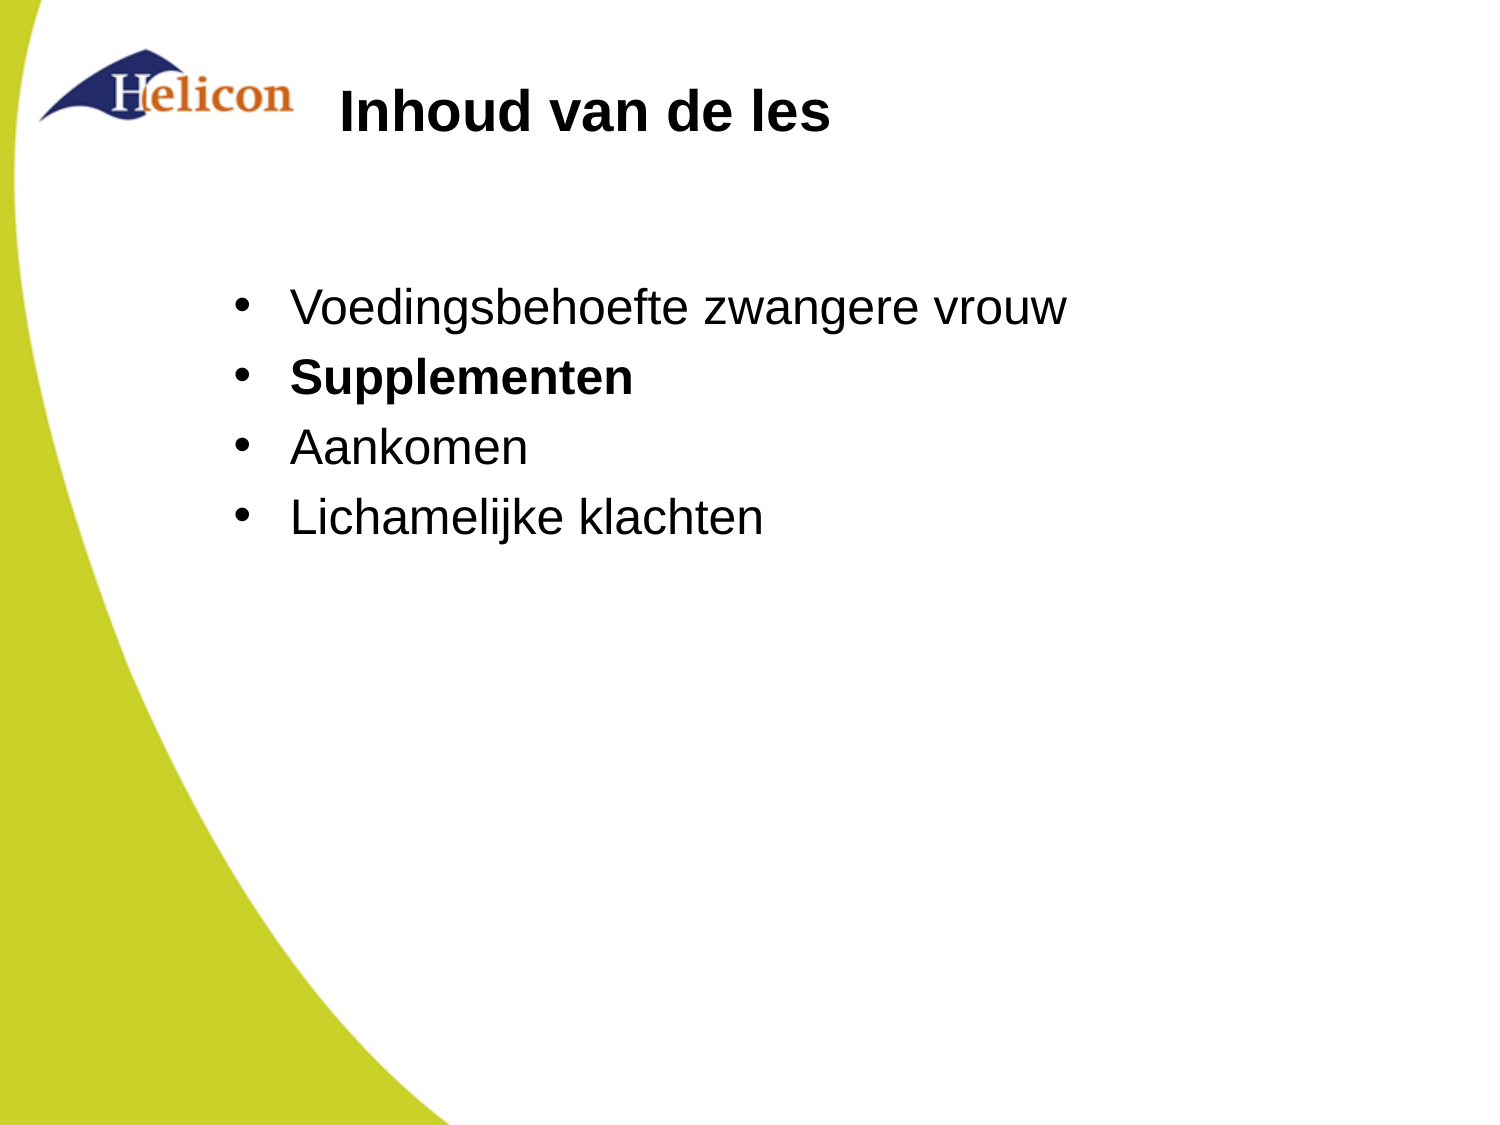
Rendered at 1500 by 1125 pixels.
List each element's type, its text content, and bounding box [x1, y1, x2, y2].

picture [0, 0, 1500, 1125]
title Inhoud van de les [324, 54, 1415, 161]
list Voedingsbehoefte zwangere vrouw Supplementen Aankomen Lichamelijke klachten [218, 267, 1307, 835]
